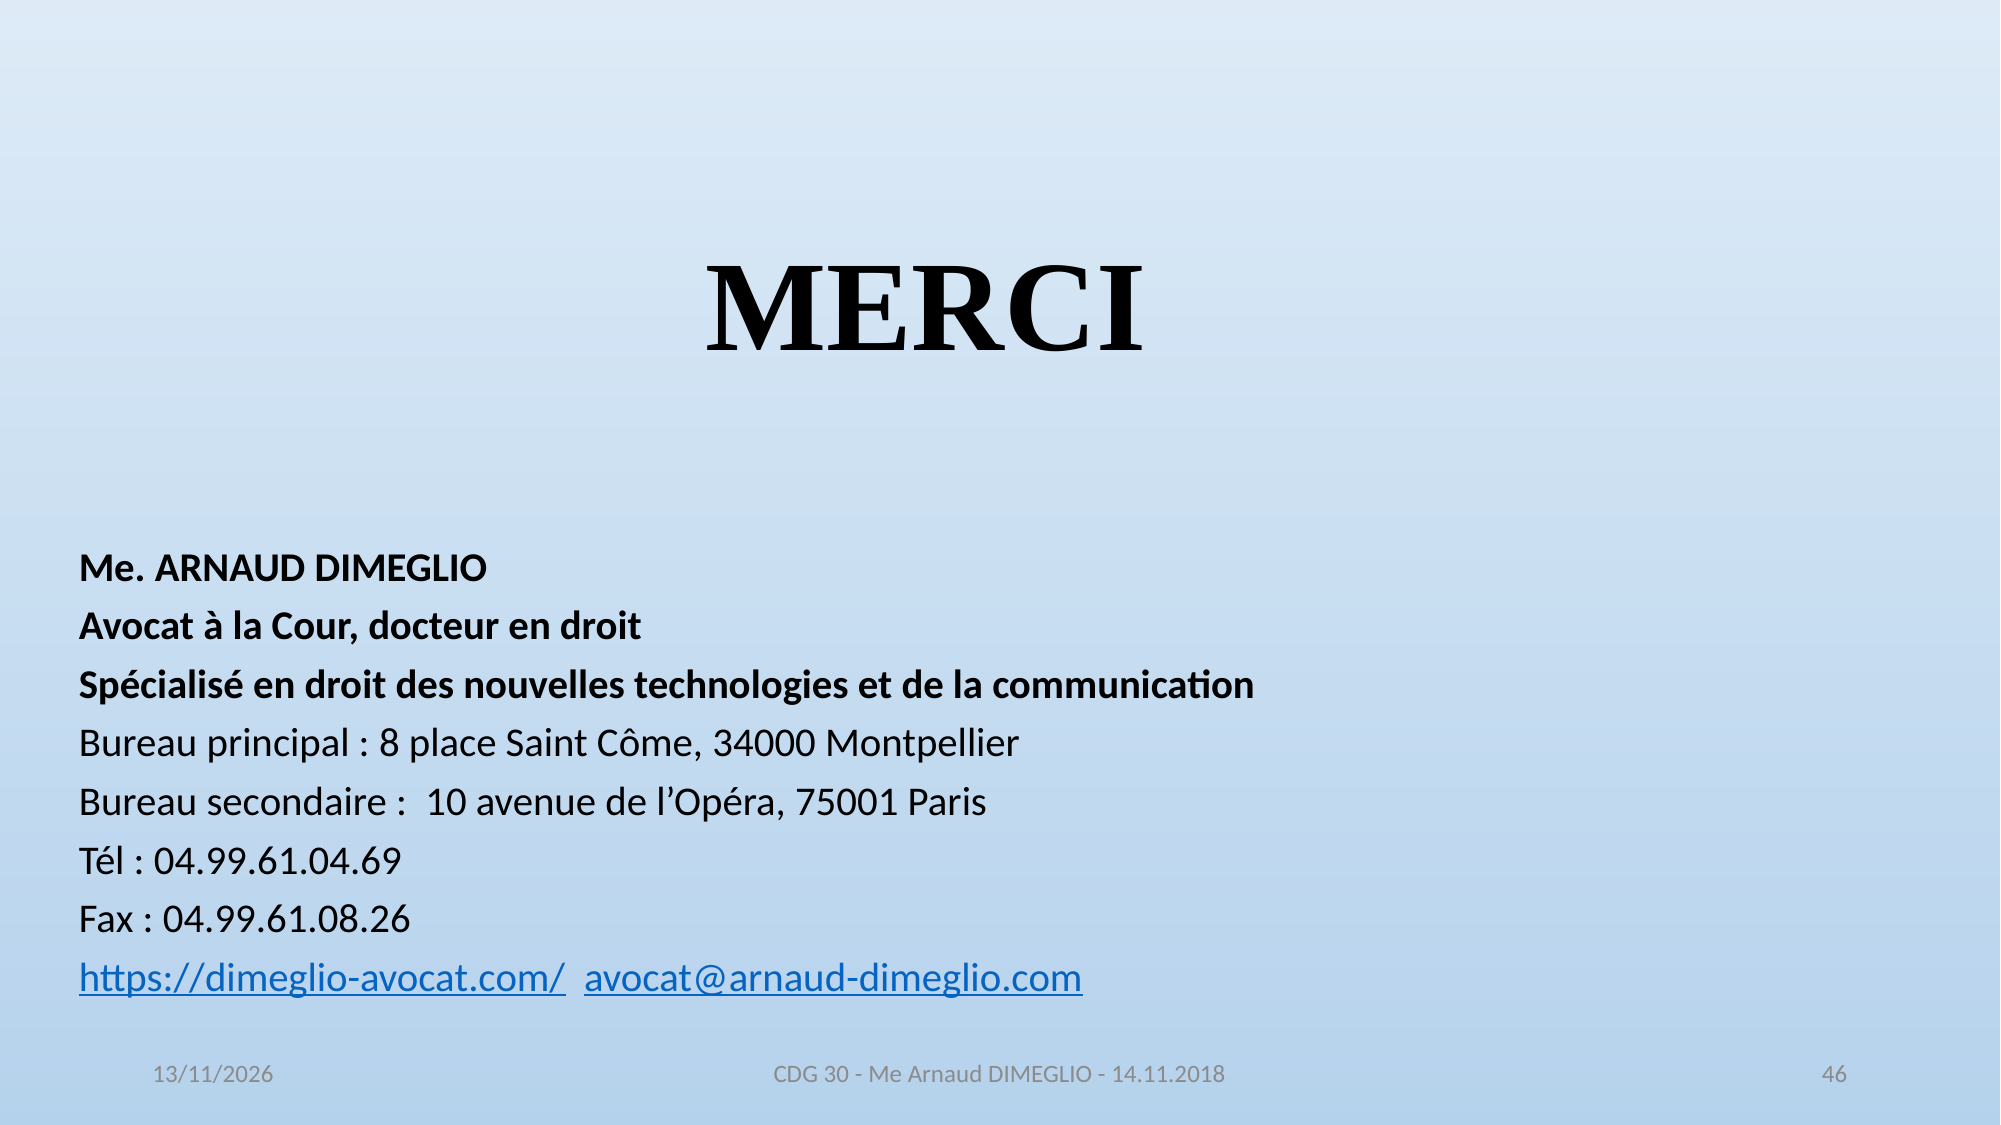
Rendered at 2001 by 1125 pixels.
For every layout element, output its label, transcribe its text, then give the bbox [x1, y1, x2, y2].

footer CDG 30 - Me Arnaud DIMEGLIO - 14.11.2018 [662, 1042, 1338, 1103]
slide_number 46 [1412, 1042, 1863, 1103]
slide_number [137, 1042, 588, 1103]
list MERCI Me. ARNAUD DIMEGLIO Avocat à la Cour, docteur en droit Spécialisé en droit des nouvelles technologies et de la communication Bureau principal : 8 place Saint Côme, 34000 Montpellier Bureau secondaire : 10 avenue de l’Opéra, 75001 Paris Tél : 04.99.61.04.69 Fax : 04.99.61.08.26 https://dimeglio-avocat.com/ avocat@arnaud-dimeglio.com [63, 110, 1789, 1018]
